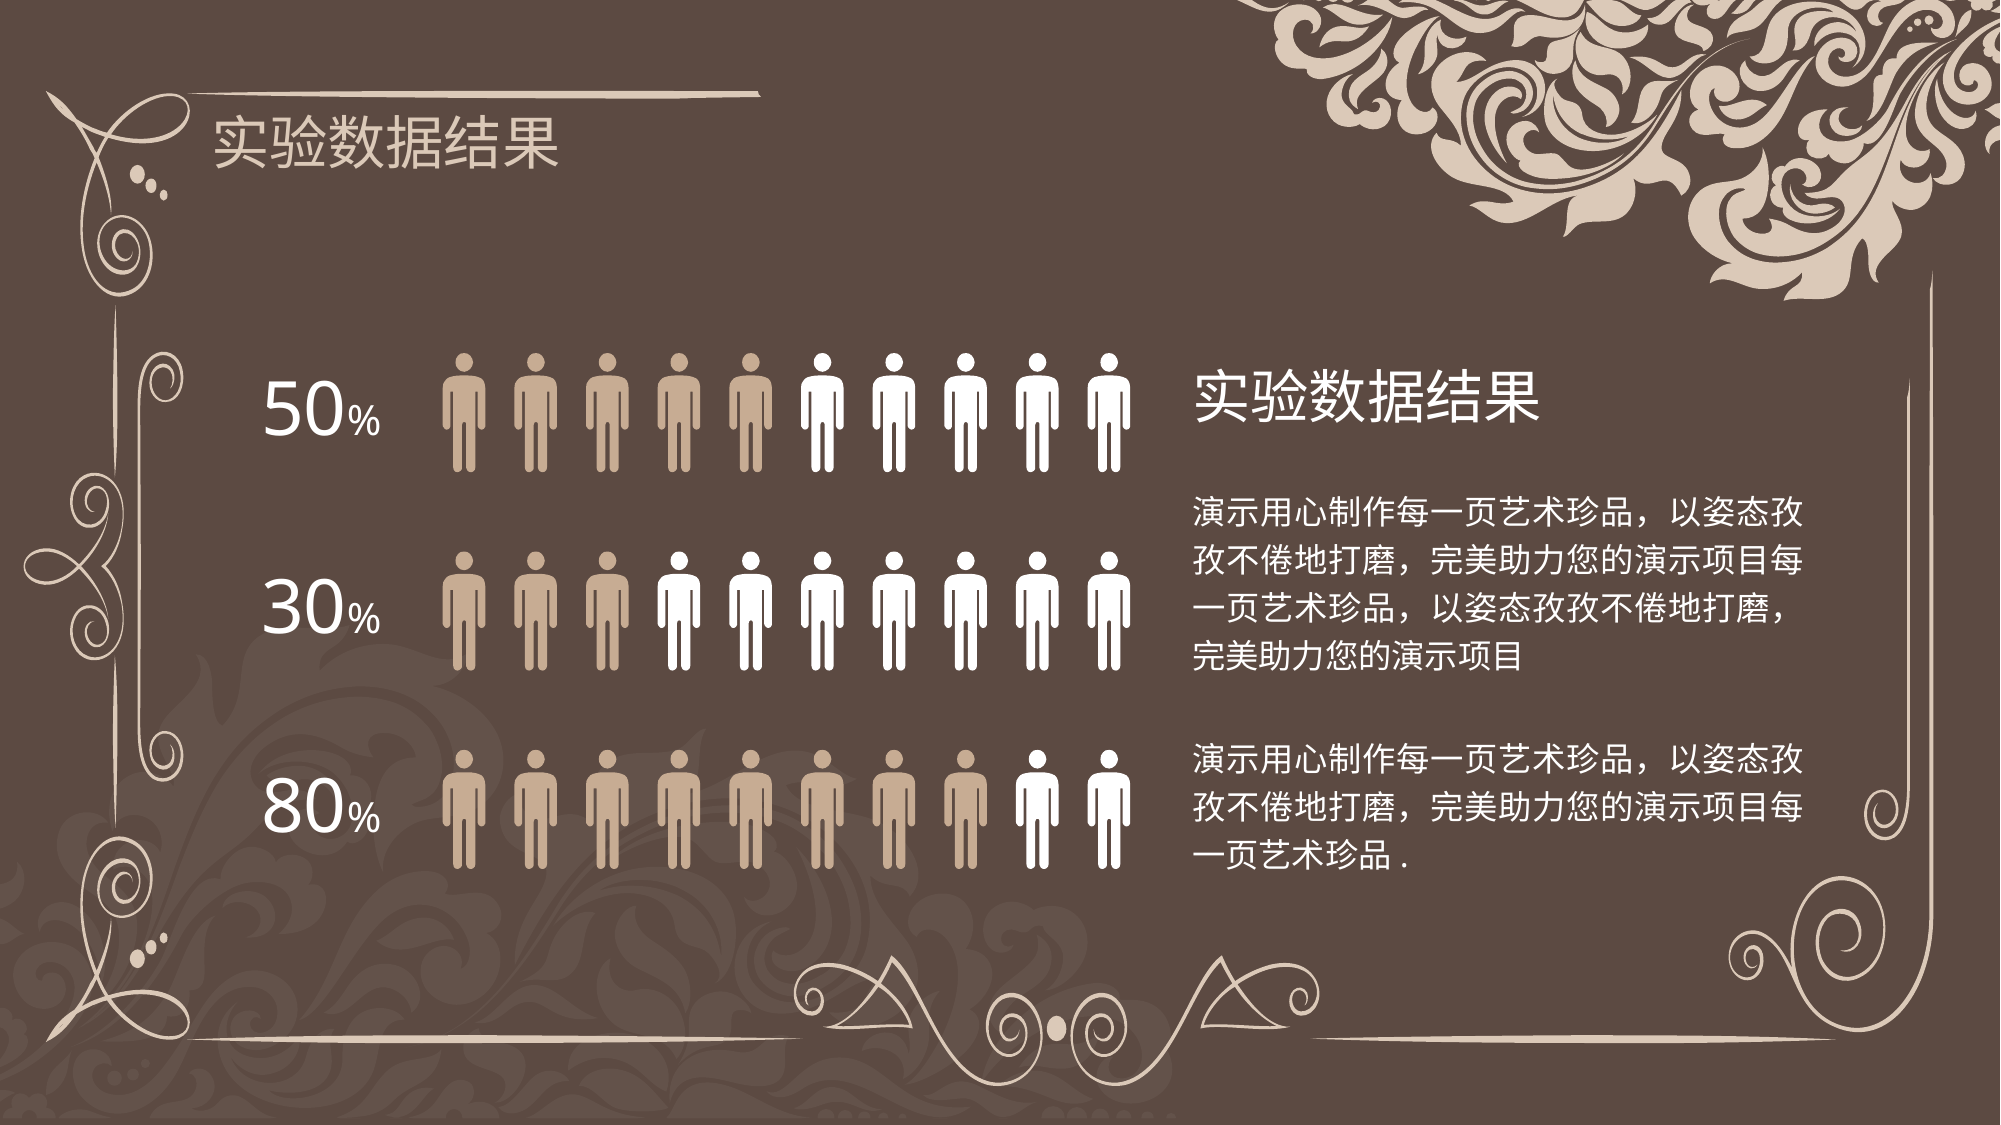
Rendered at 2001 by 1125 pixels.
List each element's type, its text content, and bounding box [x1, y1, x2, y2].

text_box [246, 353, 1131, 473]
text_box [246, 551, 1131, 671]
text_box 演示用心制作每一页艺术珍品，以姿态孜孜不倦地打磨，完美助力您的演示项目每一页艺术珍品. [1177, 722, 1820, 882]
text_box 实验数据结果 [196, 98, 681, 184]
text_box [246, 749, 1131, 869]
text_box 演示用心制作每一页艺术珍品，以姿态孜孜不倦地打磨，完美助力您的演示项目每一页艺术珍品，以姿态孜孜不倦地打磨，完美助力您的演示项目 [1177, 476, 1820, 683]
text_box 实验数据结果 [1177, 353, 1579, 438]
